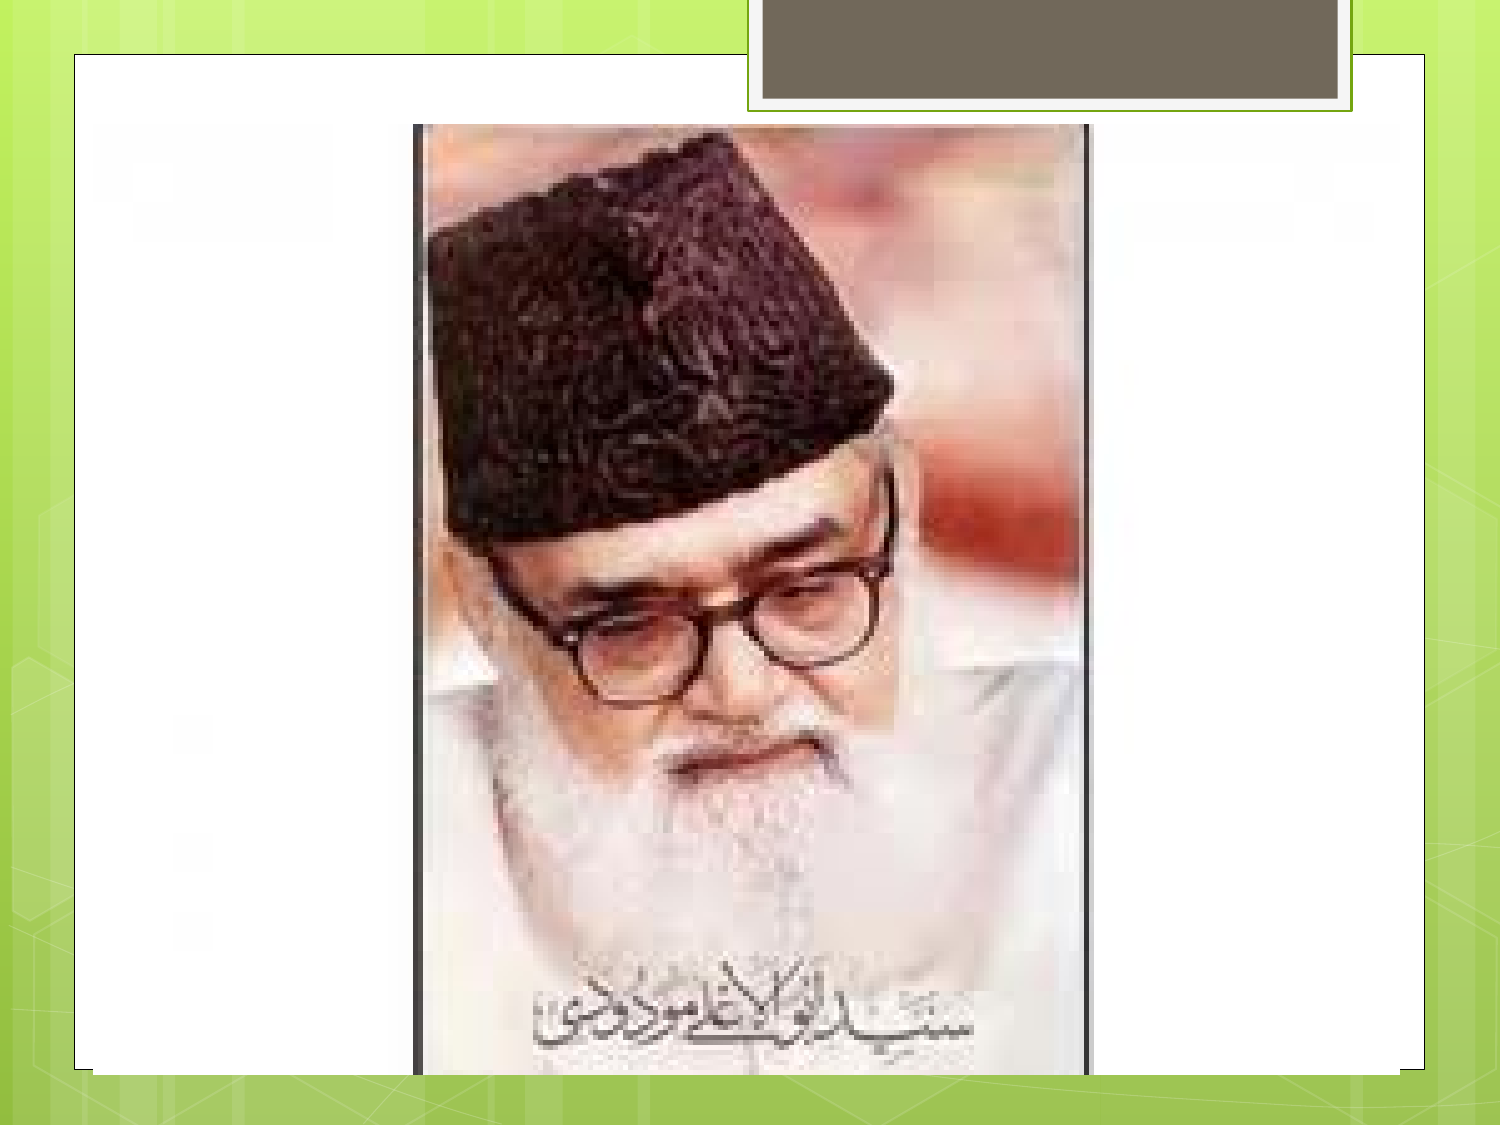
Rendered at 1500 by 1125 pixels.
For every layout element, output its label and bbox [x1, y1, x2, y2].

list [92, 124, 1401, 1076]
